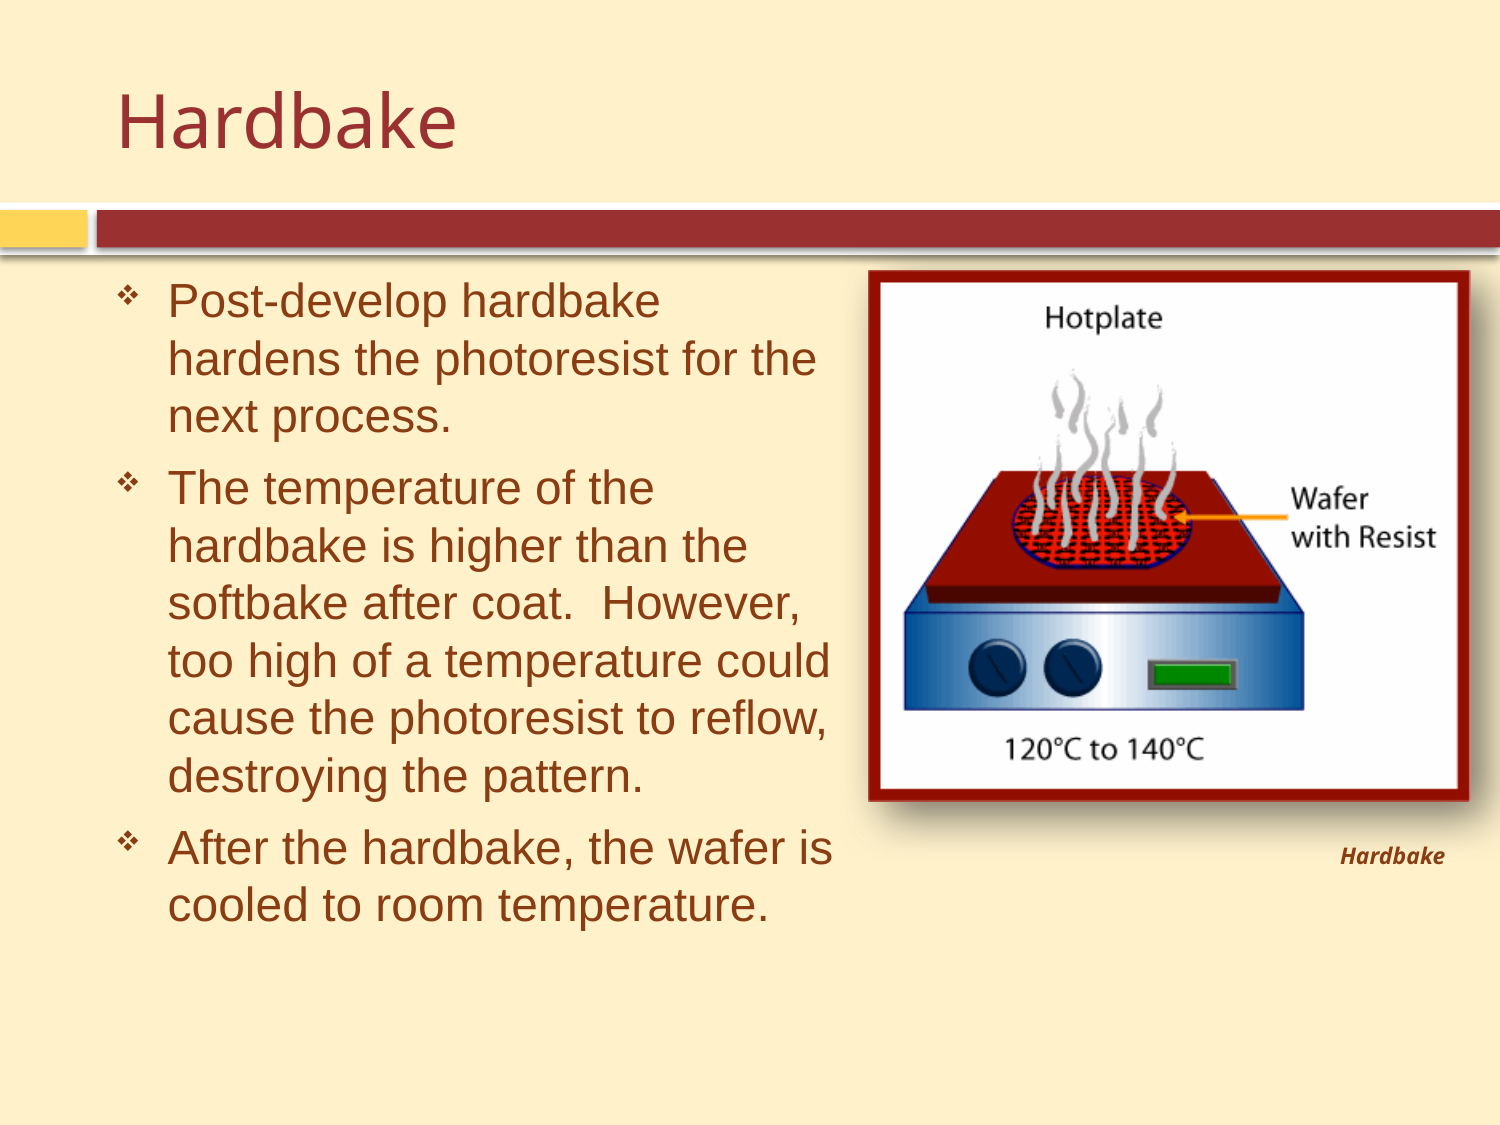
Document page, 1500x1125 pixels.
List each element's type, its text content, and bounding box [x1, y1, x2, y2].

list Post-develop hardbake hardens the photoresist for the next process. The temperature of the hardbake is higher than the softbake after coat. However, too high of a temperature could cause the photoresist to reflow, destroying the pattern. After the hardbake, the wafer is cooled to room temperature. [100, 262, 857, 1074]
picture [868, 269, 1471, 802]
title Hardbake [100, 37, 1438, 200]
text_box Hardbake [1009, 834, 1461, 877]
